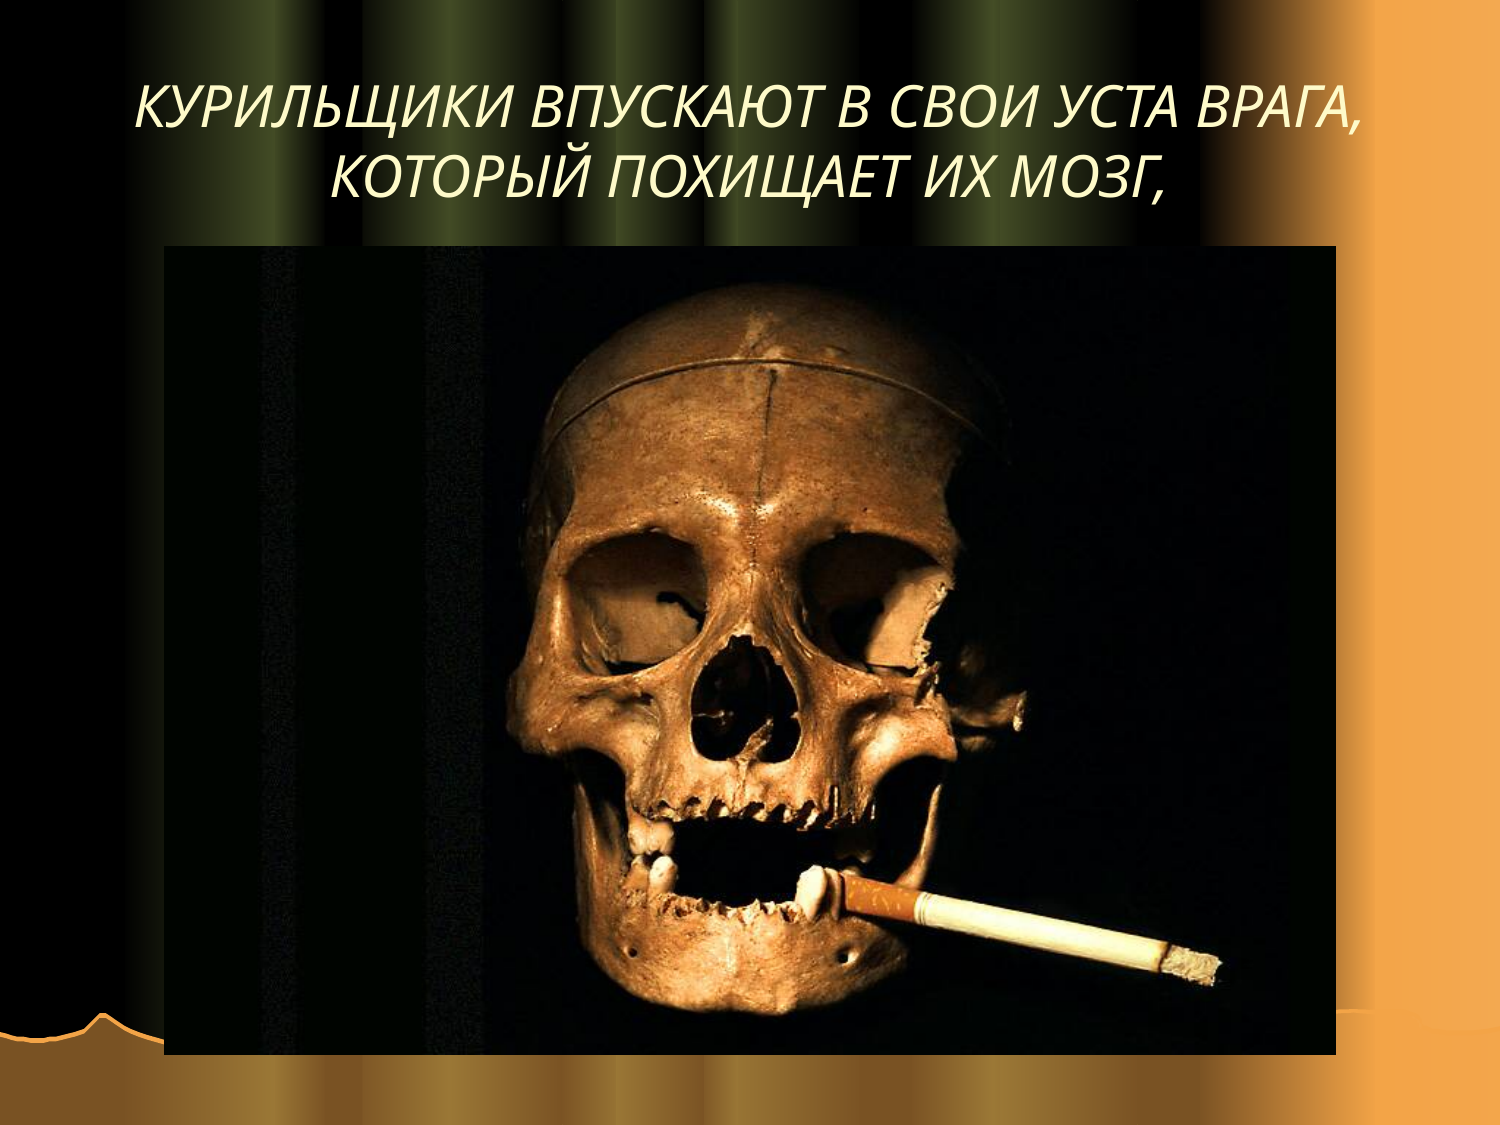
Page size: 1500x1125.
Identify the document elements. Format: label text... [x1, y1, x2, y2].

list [163, 245, 1337, 1055]
title КУРИЛЬЩИКИ ВПУСКАЮТ В СВОИ УСТА ВРАГА, КОТОРЫЙ ПОХИЩАЕТ ИХ МОЗГ, [74, 45, 1426, 233]
